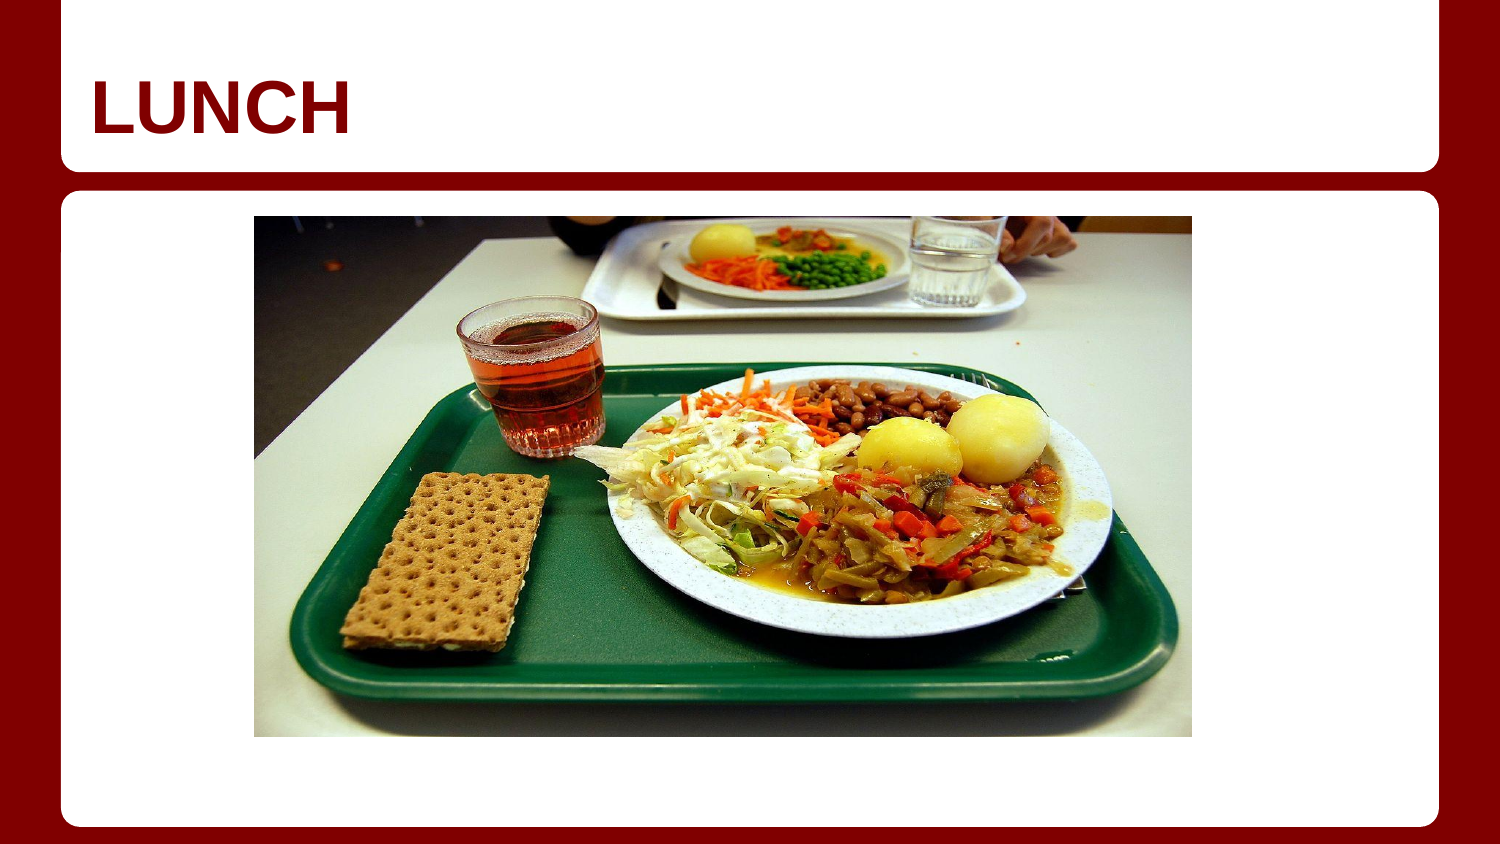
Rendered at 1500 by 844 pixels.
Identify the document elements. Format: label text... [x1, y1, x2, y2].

picture [254, 215, 1192, 737]
title LUNCH [75, 0, 1425, 164]
